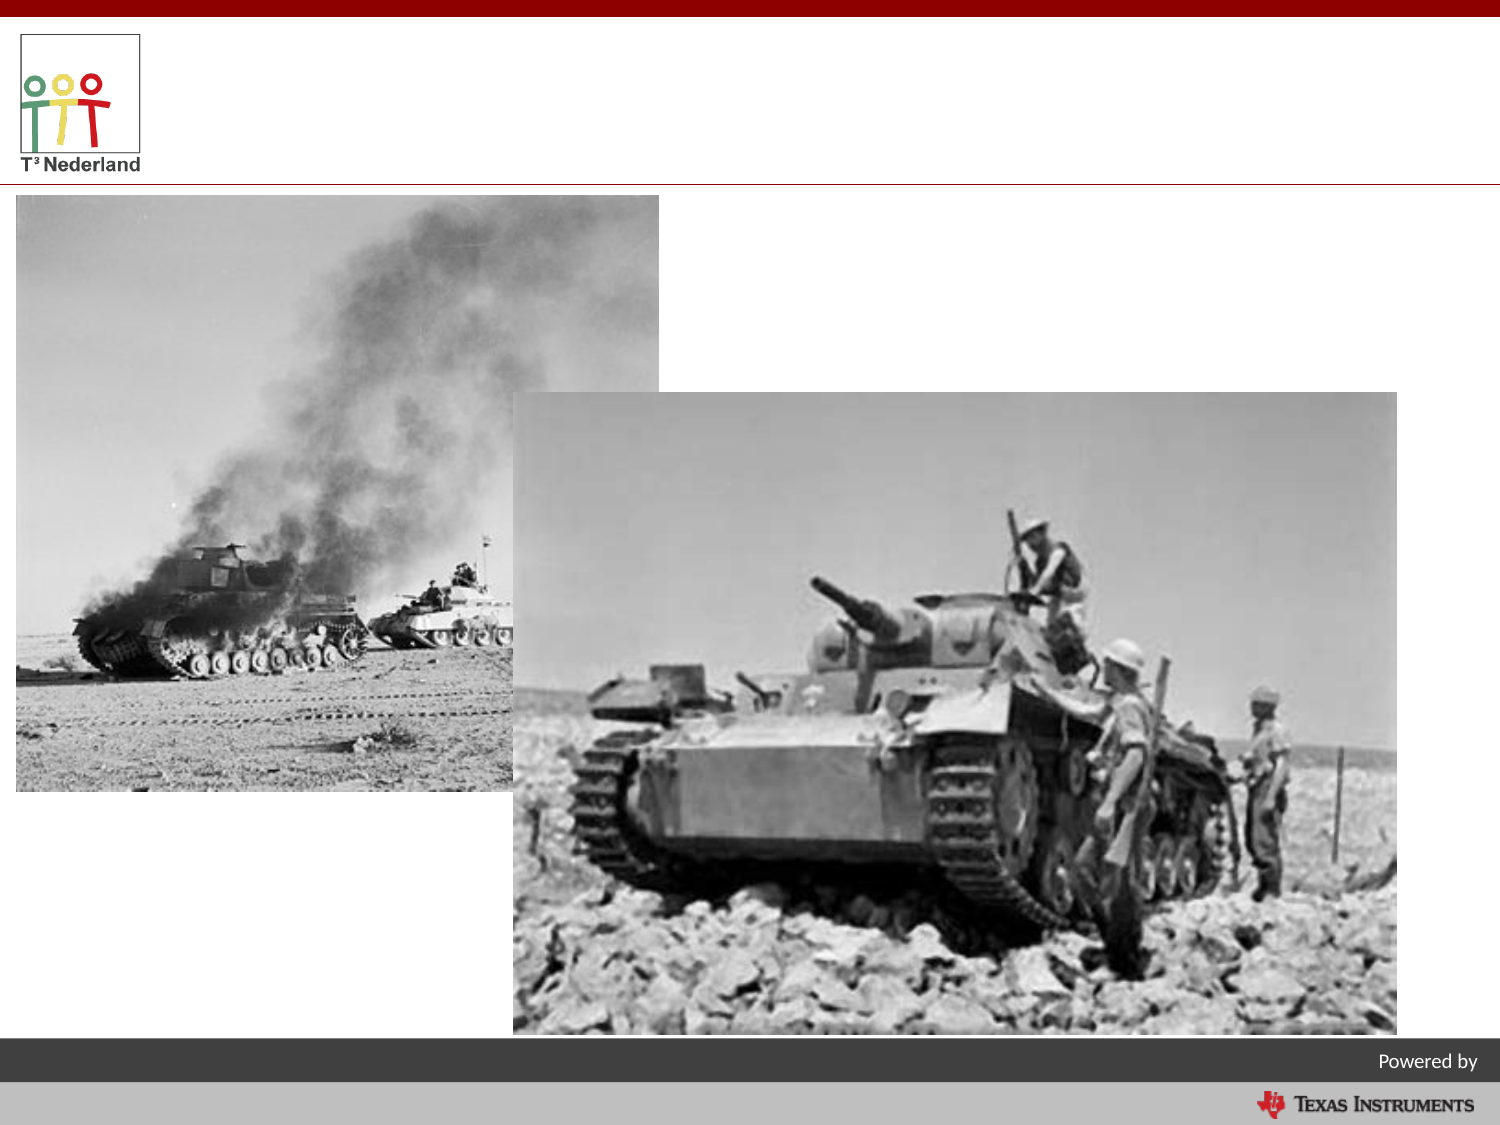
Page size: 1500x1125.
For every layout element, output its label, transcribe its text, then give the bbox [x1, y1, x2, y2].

text_box [0, 1084, 1500, 1125]
text_box Powered by [1363, 1040, 1493, 1081]
picture [15, 195, 1397, 1035]
text_box [0, 0, 1500, 19]
text_box [0, 1036, 1500, 1084]
picture [17, 31, 143, 173]
picture [1257, 1091, 1474, 1119]
